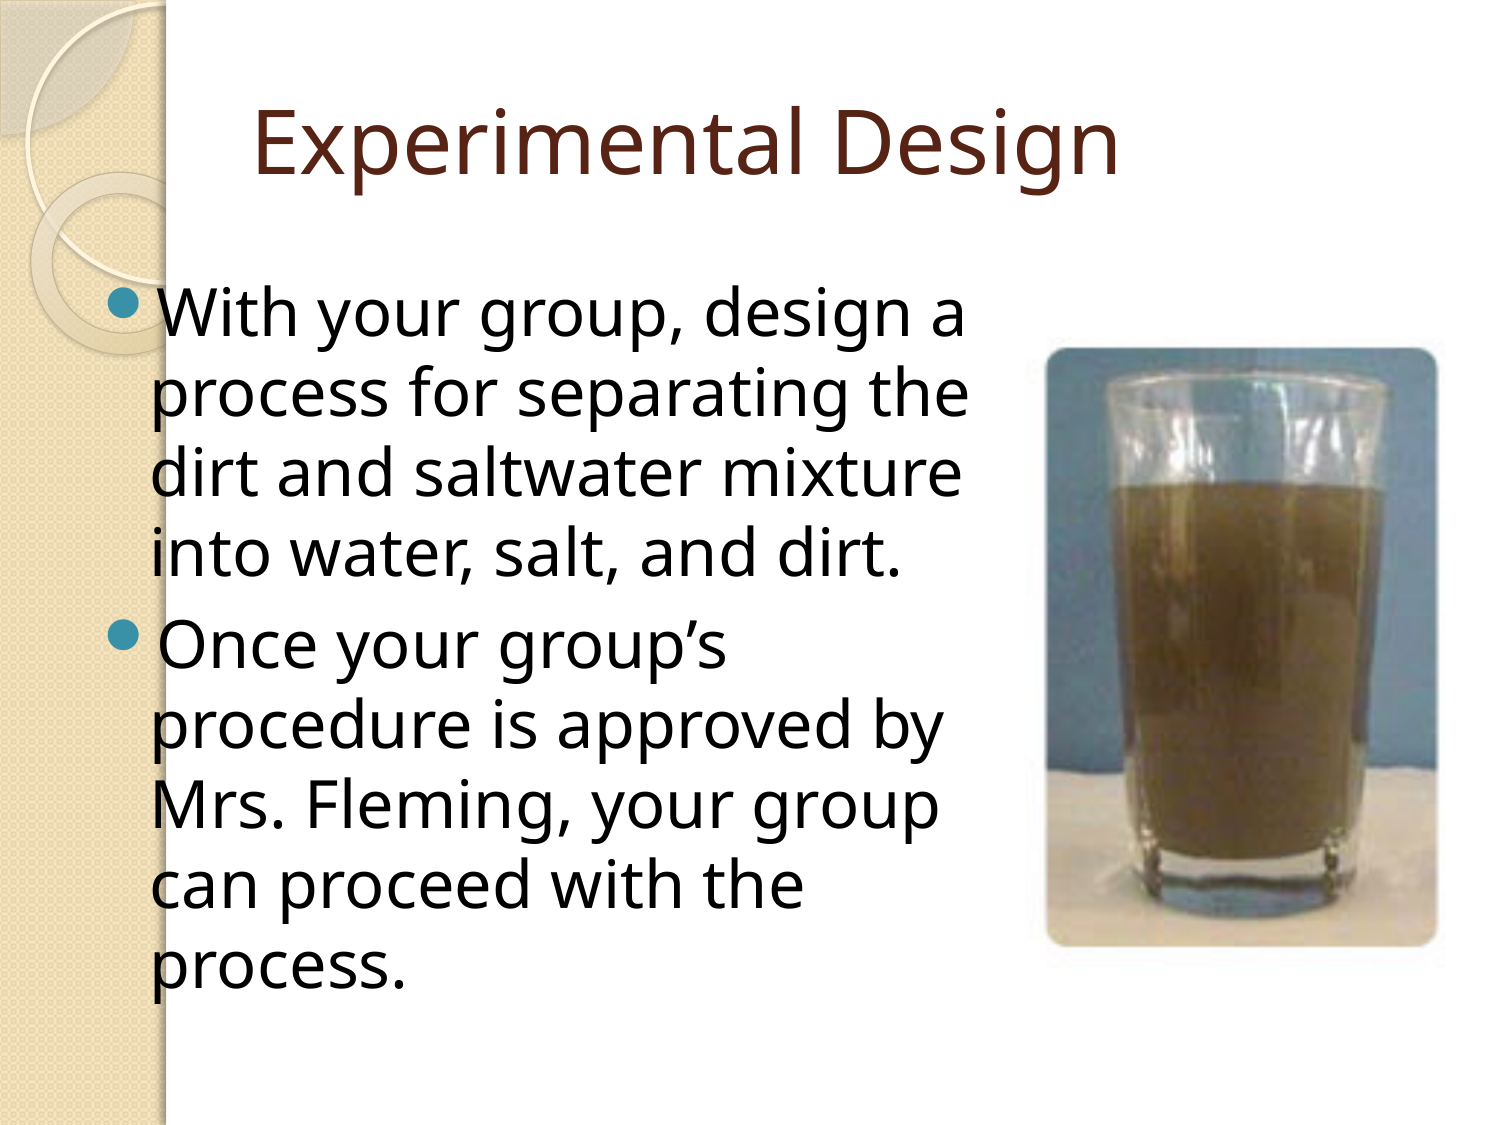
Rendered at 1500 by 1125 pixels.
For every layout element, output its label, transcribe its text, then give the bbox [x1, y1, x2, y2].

picture [1024, 337, 1463, 977]
list With your group, design a process for separating the dirt and saltwater mixture into water, salt, and dirt. Once your group’s procedure is approved by Mrs. Fleming, your group can proceed with the process. [75, 262, 1013, 1005]
title Experimental Design [235, 45, 1466, 233]
